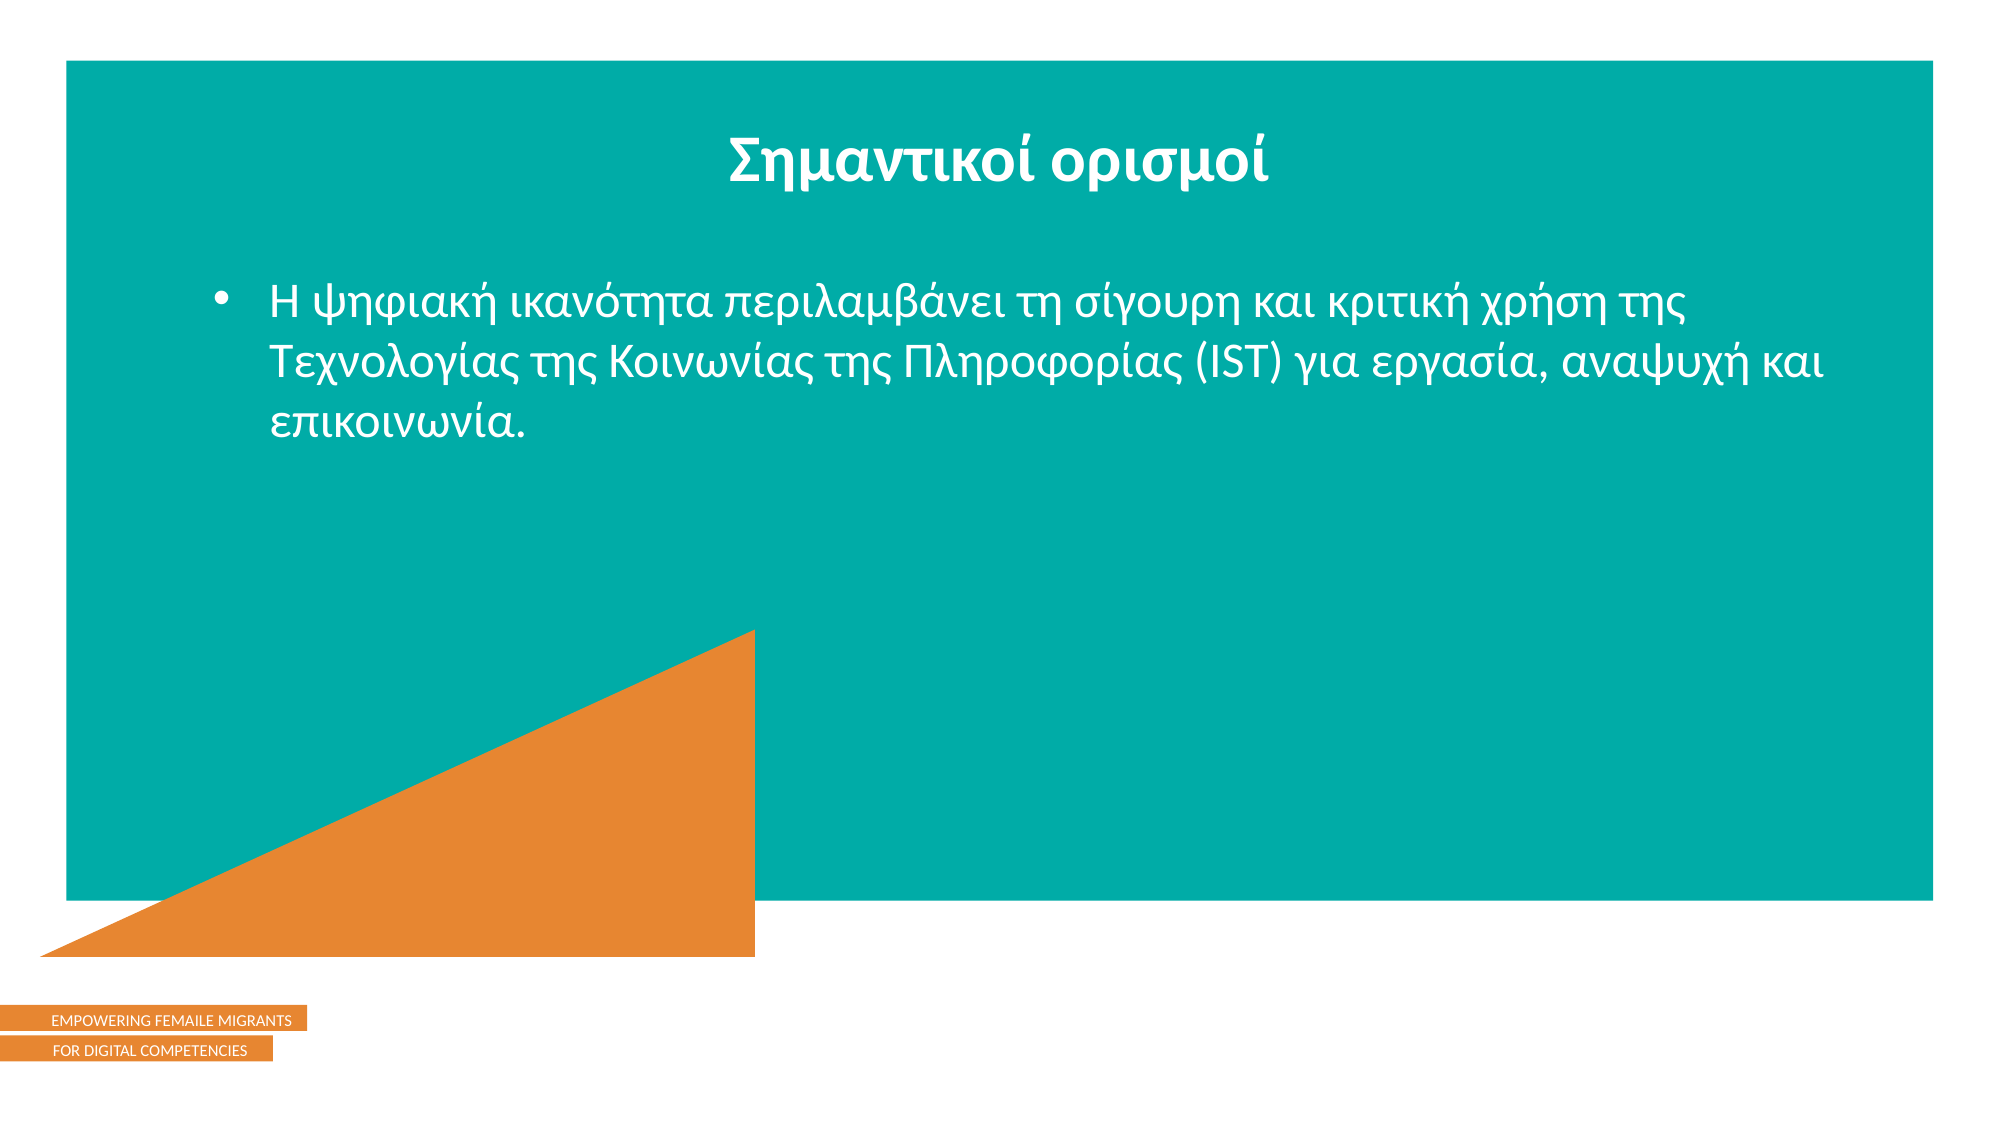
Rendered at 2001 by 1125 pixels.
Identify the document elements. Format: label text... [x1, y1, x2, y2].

text_box Σημαντικοί ορισμοί [125, 116, 1874, 230]
text_box Η ψηφιακή ικανότητα περιλαμβάνει τη σίγουρη και κριτική χρήση της Τεχνολογίας της Κοινωνίας της Πληροφορίας (IST) για εργασία, αναψυχή και επικοινωνία. [198, 259, 1874, 455]
text_box [125, 230, 1874, 882]
